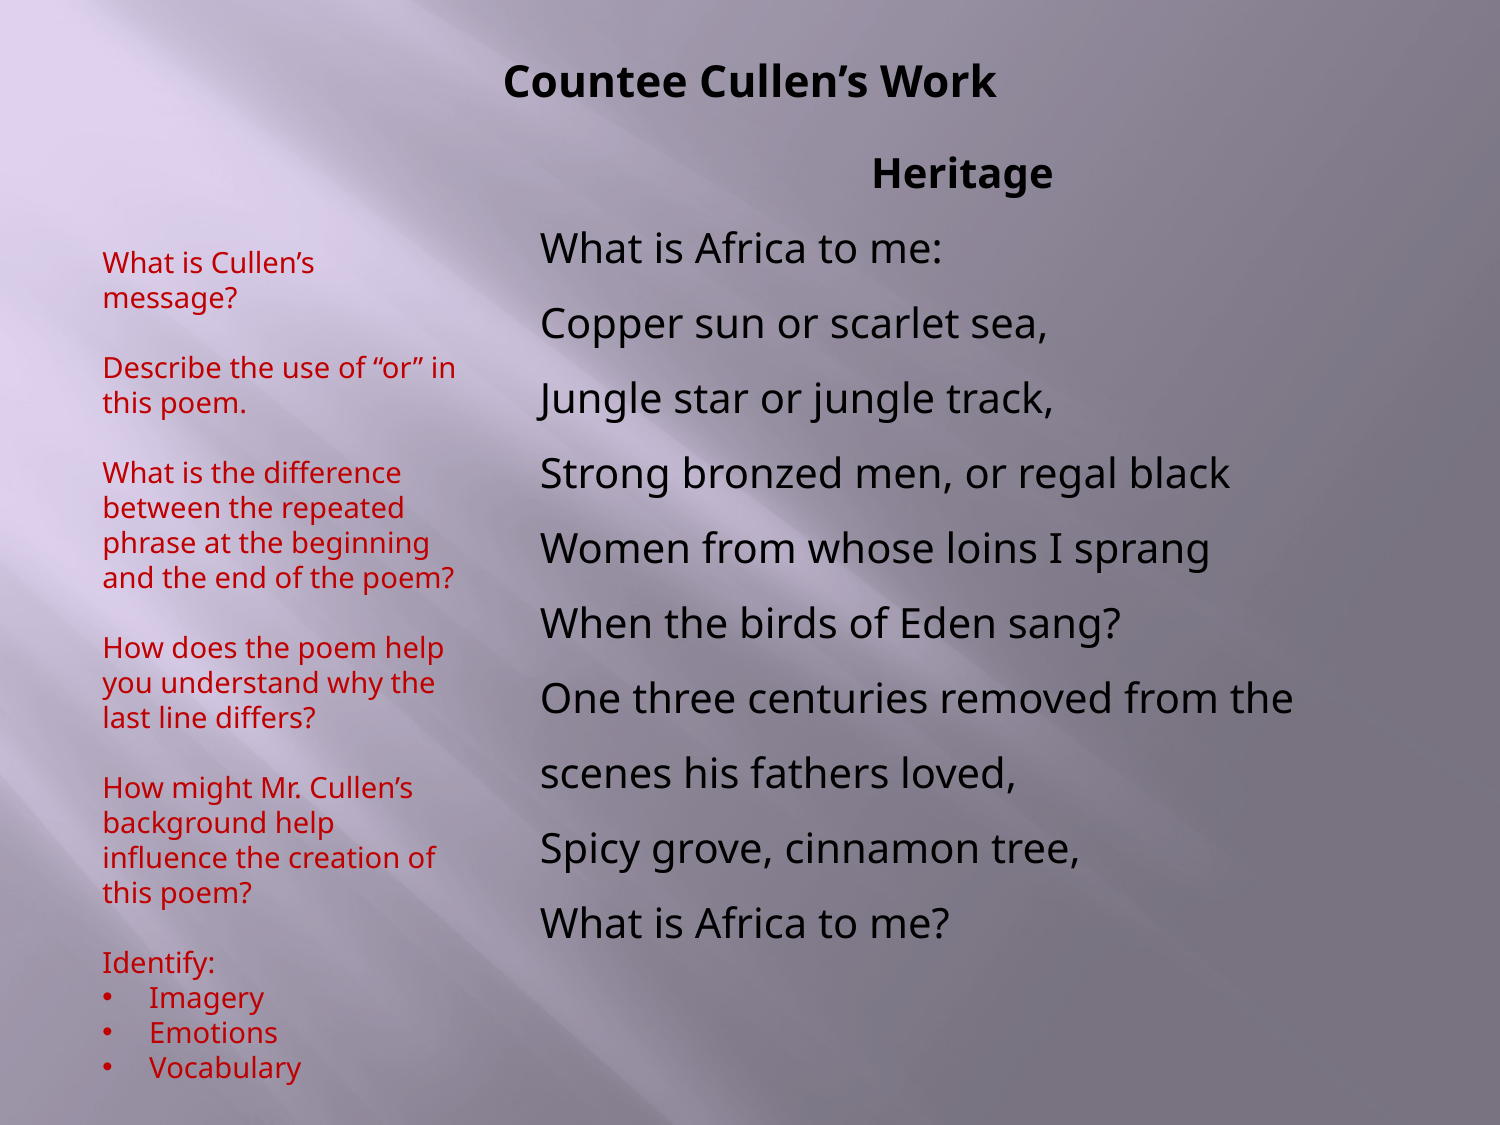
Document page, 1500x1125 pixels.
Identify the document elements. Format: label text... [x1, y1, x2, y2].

text_box Heritage What is Africa to me: Copper sun or scarlet sea, Jungle star or jungle track, Strong bronzed men, or regal black Women from whose loins I sprang When the birds of Eden sang? One three centuries removed from the scenes his fathers loved, Spicy grove, cinnamon tree, What is Africa to me? [525, 139, 1400, 1104]
text_box What is Cullen’s message? Describe the use of “or” in this poem. What is the difference between the repeated phrase at the beginning and the end of the poem? How does the poem help you understand why the last line differs? How might Mr. Cullen’s background help influence the creation of this poem? Identify: Imagery Emotions Vocabulary [87, 237, 475, 1092]
title Countee Cullen’s Work [75, 45, 1425, 175]
